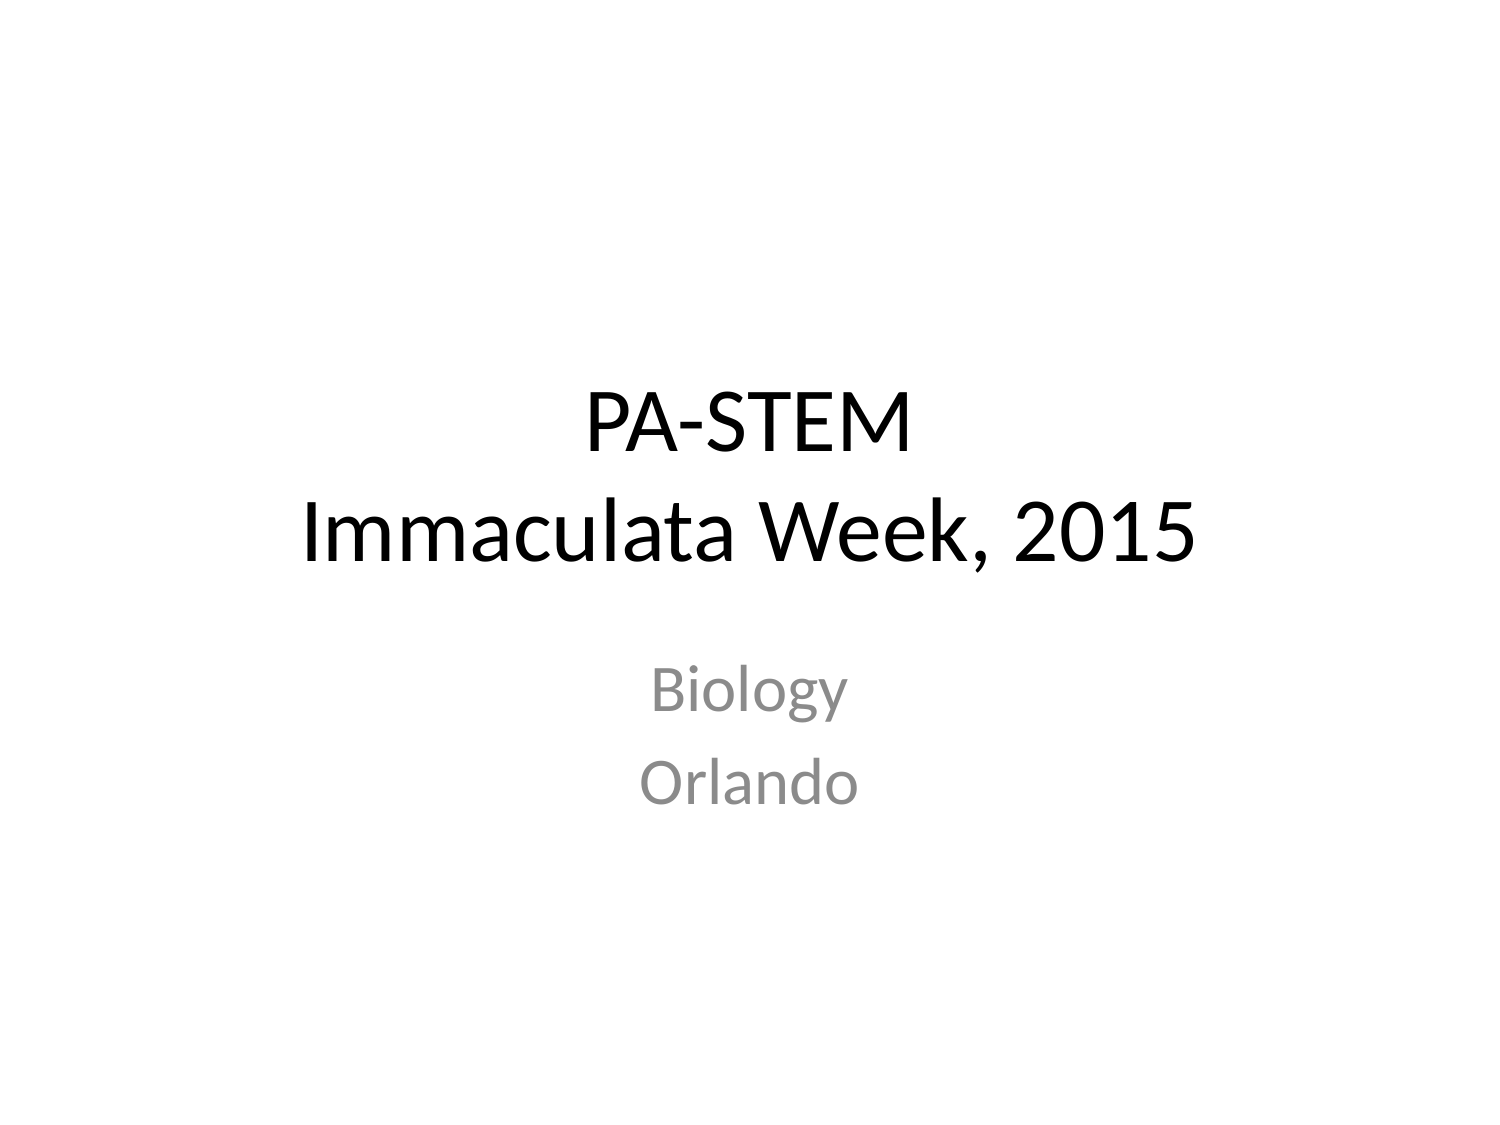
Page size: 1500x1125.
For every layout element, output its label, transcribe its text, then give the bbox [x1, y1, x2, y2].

subtitle Biology Orlando [225, 637, 1275, 925]
title PA-STEM Immaculata Week, 2015 [112, 349, 1388, 591]
